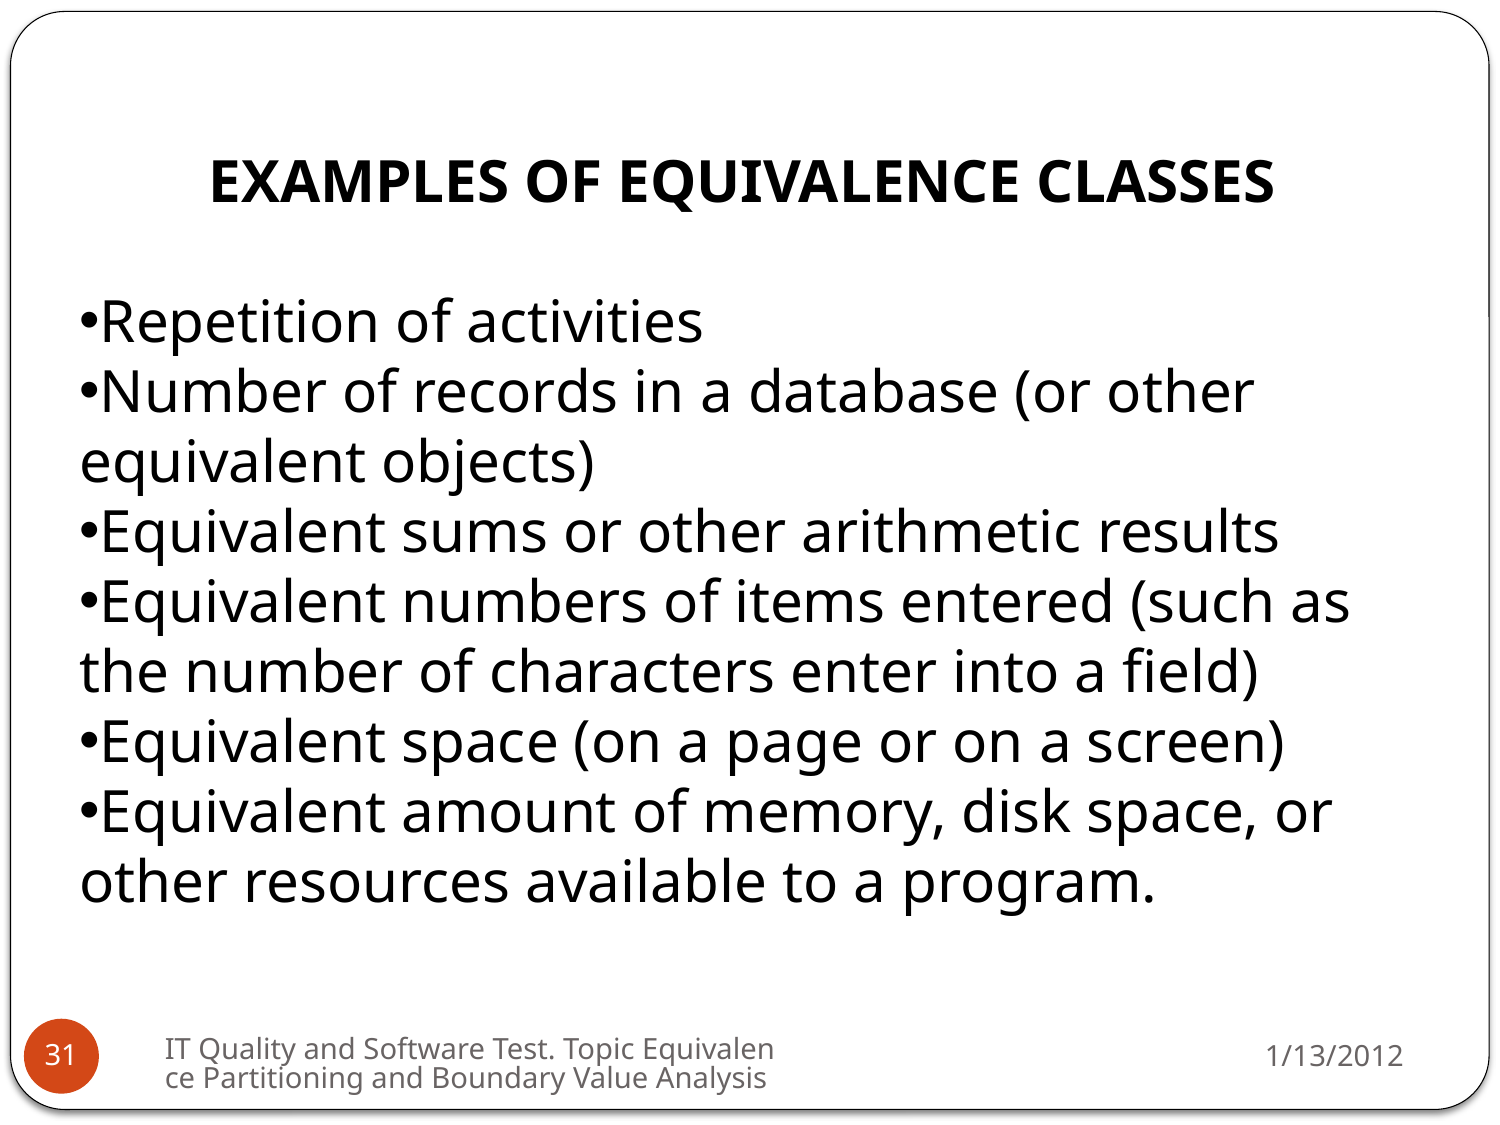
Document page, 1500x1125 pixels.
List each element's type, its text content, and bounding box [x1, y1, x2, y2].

slide_number 31 [23, 1018, 99, 1094]
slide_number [1012, 1015, 1419, 1094]
footer IT Quality and Software Test. Topic Equivalence Partitioning and Boundary Value Analysis [150, 1012, 800, 1088]
text_box EXAMPLES OF EQUIVALENCE CLASSES Repetition of activities Number of records in a database (or other equivalent objects) Equivalent sums or other arithmetic results Equivalent numbers of items entered (such as the number of characters enter into a field) Equivalent space (on a page or on a screen) Equivalent amount of memory, disk space, or other resources available to a program. [64, 137, 1436, 992]
